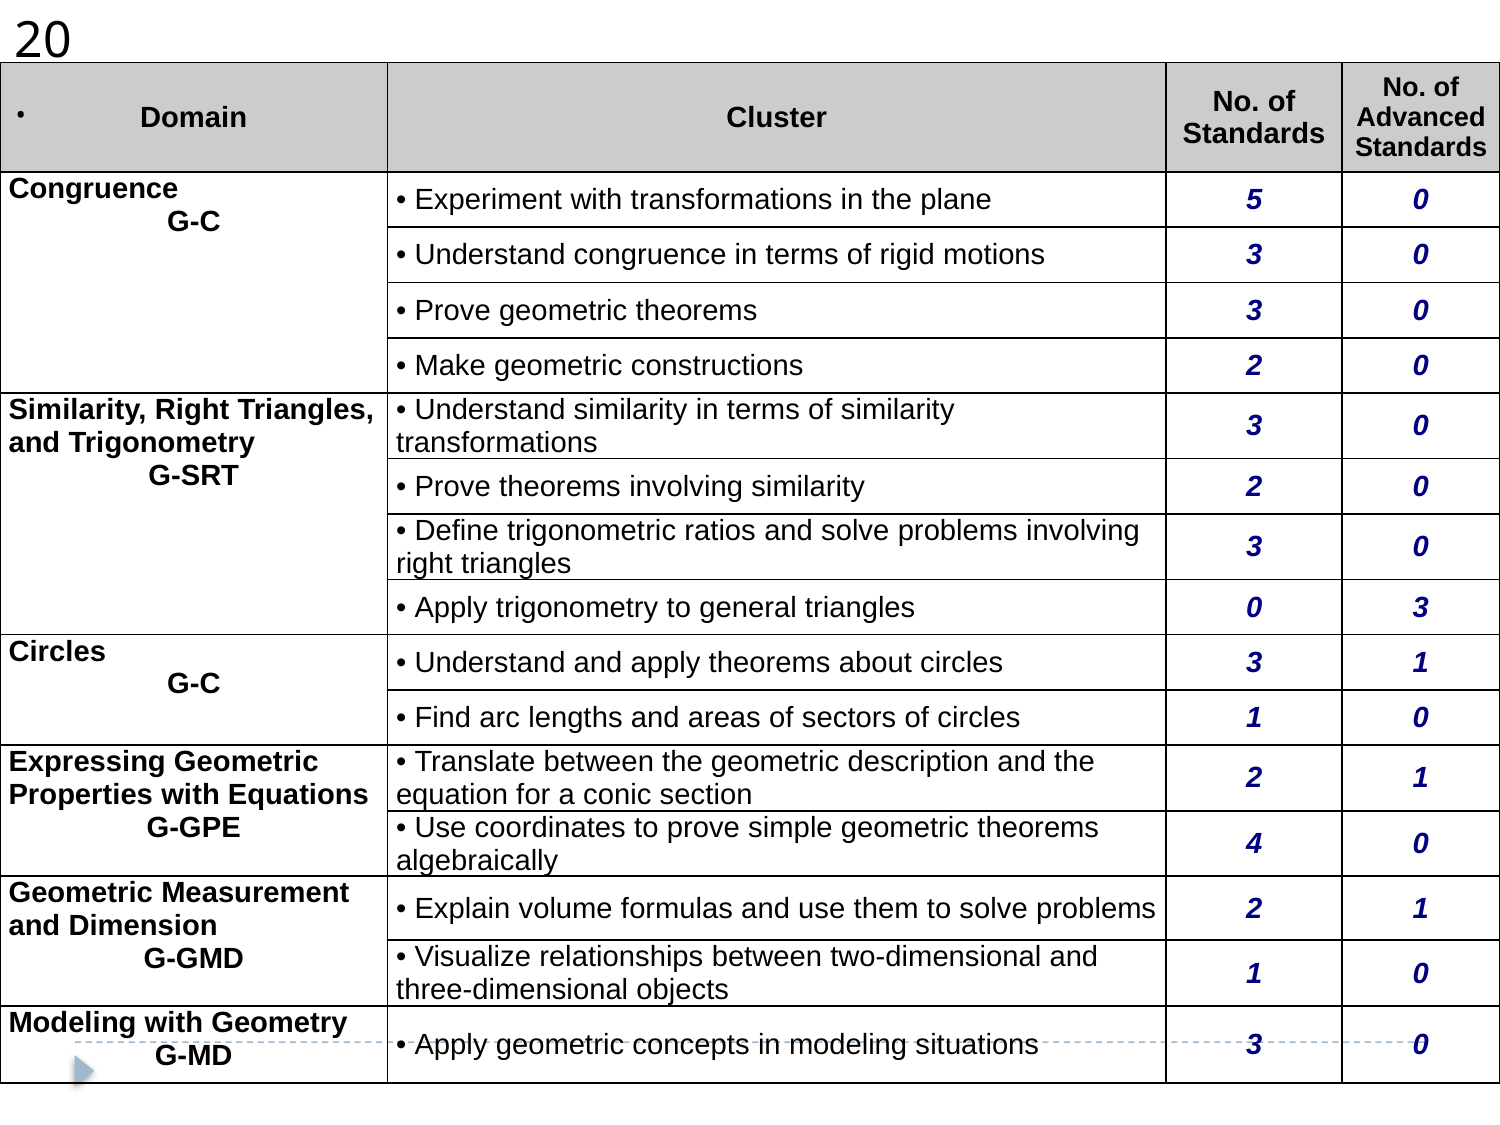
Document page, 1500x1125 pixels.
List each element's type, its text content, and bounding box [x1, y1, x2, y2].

table_header Domain [1, 63, 387, 171]
table_cell • Prove geometric theorems [388, 283, 1165, 337]
table_cell • Apply geometric concepts in modeling situations [388, 1007, 1165, 1082]
table_cell • Prove theorems involving similarity [388, 459, 1165, 513]
table_cell • Make geometric constructions [388, 339, 1165, 392]
table_cell • Find arc lengths and areas of sectors of circles [388, 691, 1165, 744]
table_cell 0 [1343, 394, 1499, 458]
table_cell 0 [1343, 941, 1499, 1005]
table_cell 5 [1167, 173, 1341, 226]
table_cell Congruence G-C [1, 173, 387, 392]
table_cell 1 [1343, 877, 1499, 939]
table_cell Expressing Geometric Properties with Equations G-GPE [1, 746, 387, 875]
table_cell Similarity, Right Triangles, and Trigonometry G-SRT [1, 394, 387, 634]
table_header Cluster [388, 63, 1165, 171]
table_cell • Translate between the geometric description and the equation for a conic section [388, 746, 1165, 810]
table_cell 0 [1343, 173, 1499, 226]
table_cell • Understand and apply theorems about circles [388, 635, 1165, 689]
table_cell 2 [1167, 746, 1341, 810]
table_cell 0 [1343, 339, 1499, 392]
table_cell 1 [1167, 691, 1341, 744]
table_cell • Apply trigonometry to general triangles [388, 580, 1165, 634]
table_cell 3 [1167, 228, 1341, 282]
table_cell 3 [1167, 283, 1341, 337]
table_cell 4 [1167, 812, 1341, 875]
table_cell 2 [1167, 459, 1341, 513]
table_header No. of Advanced Standards [1343, 63, 1499, 171]
table_cell 0 [1343, 228, 1499, 282]
table_cell 3 [1167, 635, 1341, 689]
text_box 20. [0, 0, 100, 135]
table_cell • Visualize relationships between two-dimensional and three-dimensional objects [388, 941, 1165, 1005]
table_cell 1 [1343, 635, 1499, 689]
table_cell • Define trigonometric ratios and solve problems involving right triangles [388, 515, 1165, 579]
table_cell 3 [1167, 1007, 1341, 1082]
table_cell 3 [1167, 515, 1341, 579]
table_header No. of Standards [1167, 63, 1341, 171]
table_cell • Explain volume formulas and use them to solve problems [388, 877, 1165, 939]
table_cell • Understand similarity in terms of similarity transformations [388, 394, 1165, 458]
table_cell 0 [1167, 580, 1341, 634]
table_cell 3 [1343, 580, 1499, 634]
table_cell • Use coordinates to prove simple geometric theorems algebraically [388, 812, 1165, 875]
table_cell 3 [1167, 394, 1341, 458]
table_cell 1 [1343, 746, 1499, 810]
table_cell 0 [1343, 283, 1499, 337]
table_cell • Understand congruence in terms of rigid motions [388, 228, 1165, 282]
table_cell 2 [1167, 339, 1341, 392]
table_cell 0 [1343, 1007, 1499, 1082]
table_cell 2 [1167, 877, 1341, 939]
table_cell 0 [1343, 812, 1499, 875]
table_cell • Experiment with transformations in the plane [388, 173, 1165, 226]
table_cell Circles G-C [1, 635, 387, 744]
table_cell 0 [1343, 691, 1499, 744]
table_cell 1 [1167, 941, 1341, 1005]
table_cell 0 [1343, 459, 1499, 513]
table_cell Modeling with Geometry G-MD [1, 1007, 387, 1082]
table_cell Geometric Measurement and Dimension G-GMD [1, 877, 387, 1005]
table_cell 0 [1343, 515, 1499, 579]
